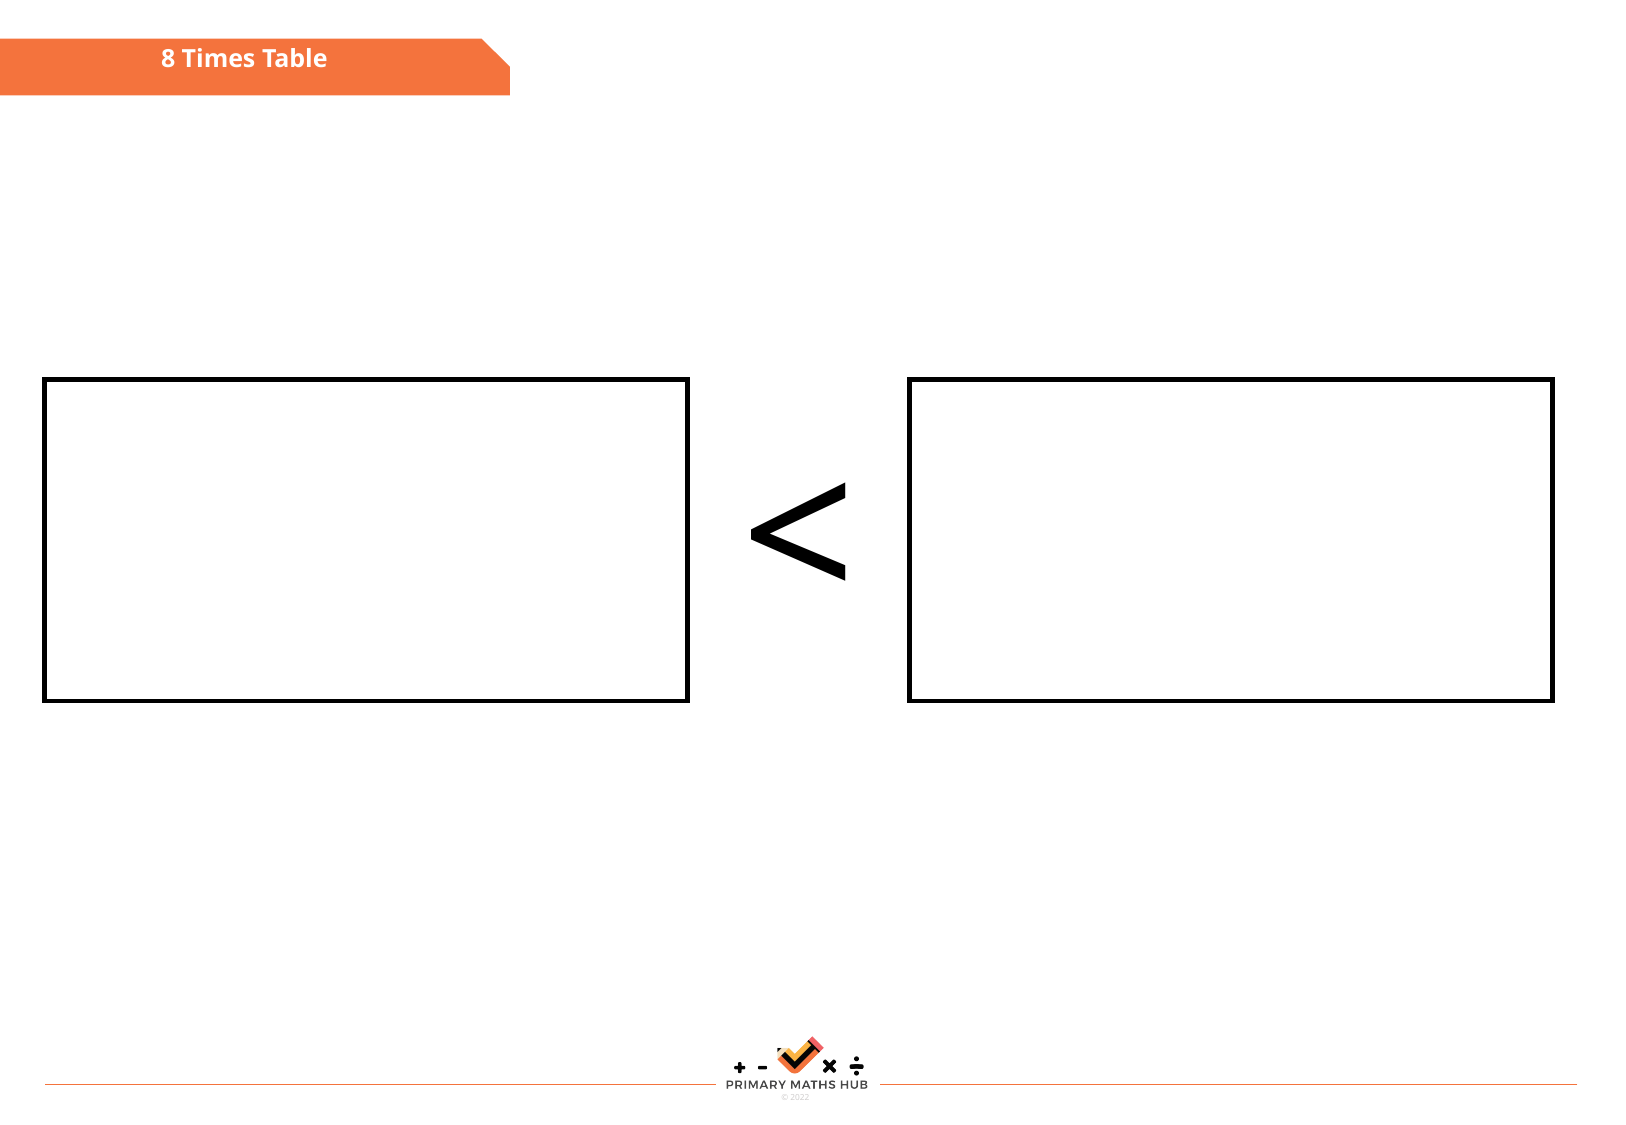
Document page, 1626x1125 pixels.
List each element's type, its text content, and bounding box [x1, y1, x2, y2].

text_box [908, 378, 1554, 702]
text_box 8 Times Table [0, 37, 511, 97]
text_box < [726, 397, 871, 653]
text_box © 2022 [720, 1084, 870, 1110]
picture [722, 1034, 872, 1094]
text_box [43, 378, 689, 702]
